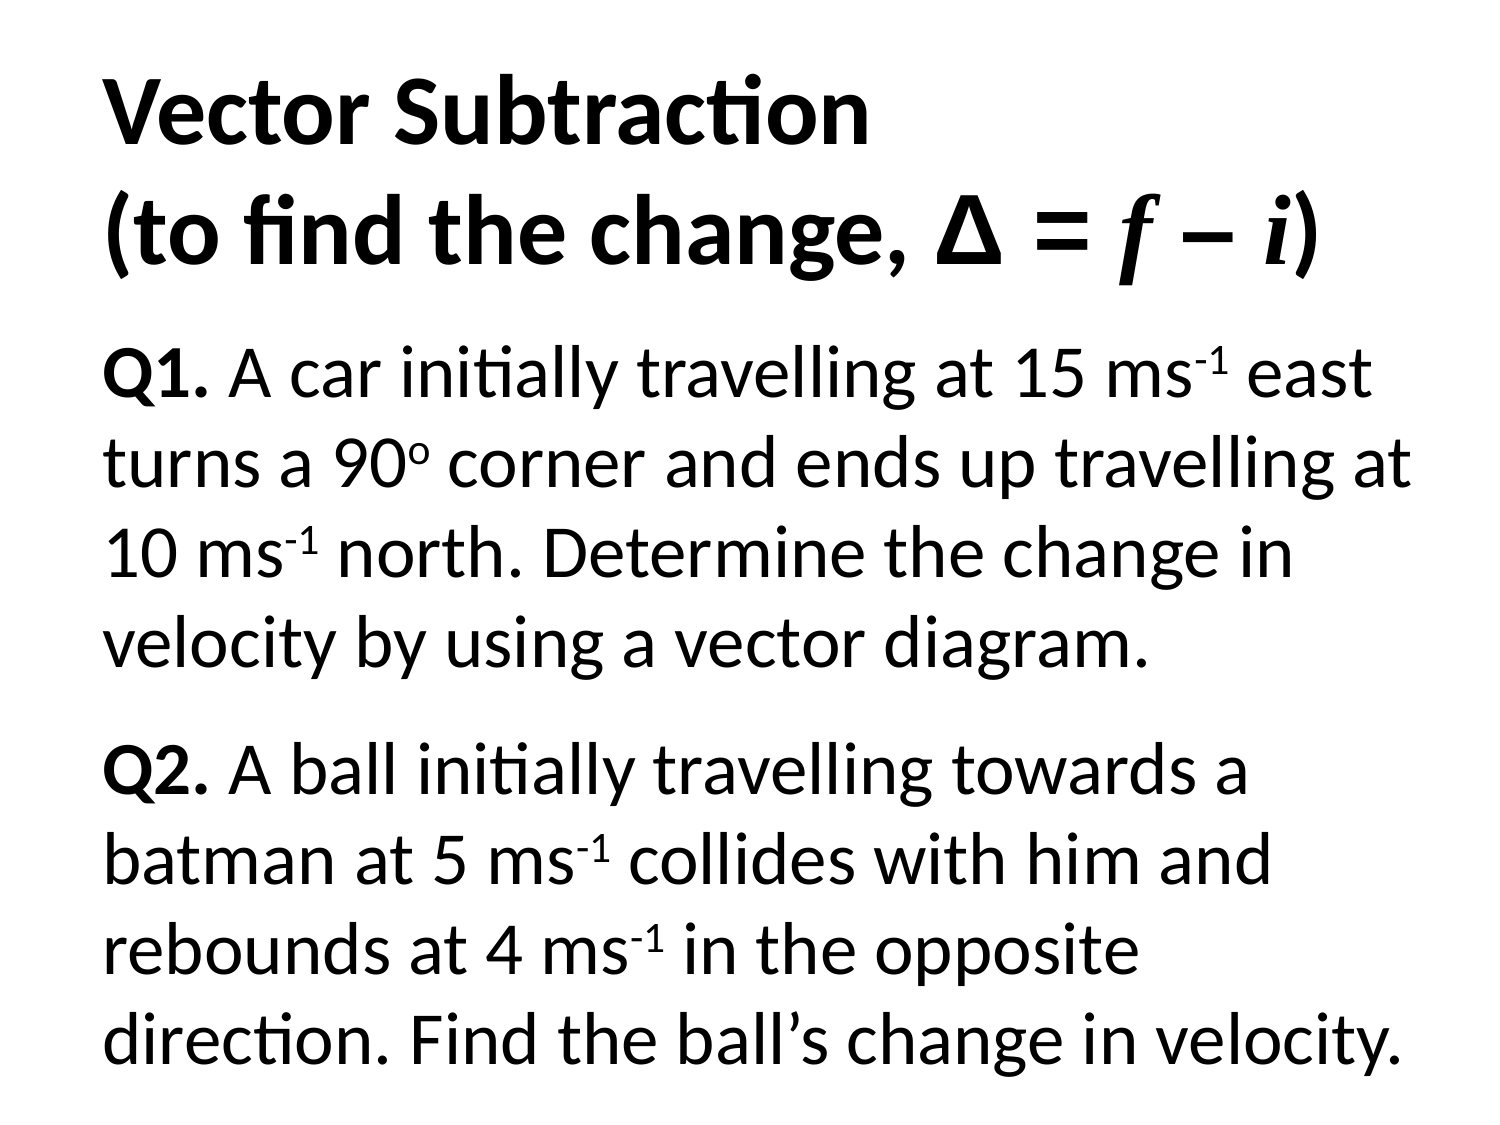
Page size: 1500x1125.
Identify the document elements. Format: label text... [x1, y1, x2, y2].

text_box Vector Subtraction (to find the change, Δ = f – i) Q1. A car initially travelling at 15 ms-1 east turns a 90o corner and ends up travelling at 10 ms-1 north. Determine the change in velocity by using a vector diagram. Q2. A ball initially travelling towards a batman at 5 ms-1 collides with him and rebounds at 4 ms-1 in the opposite direction. Find the ball’s change in velocity. [87, 37, 1450, 1088]
